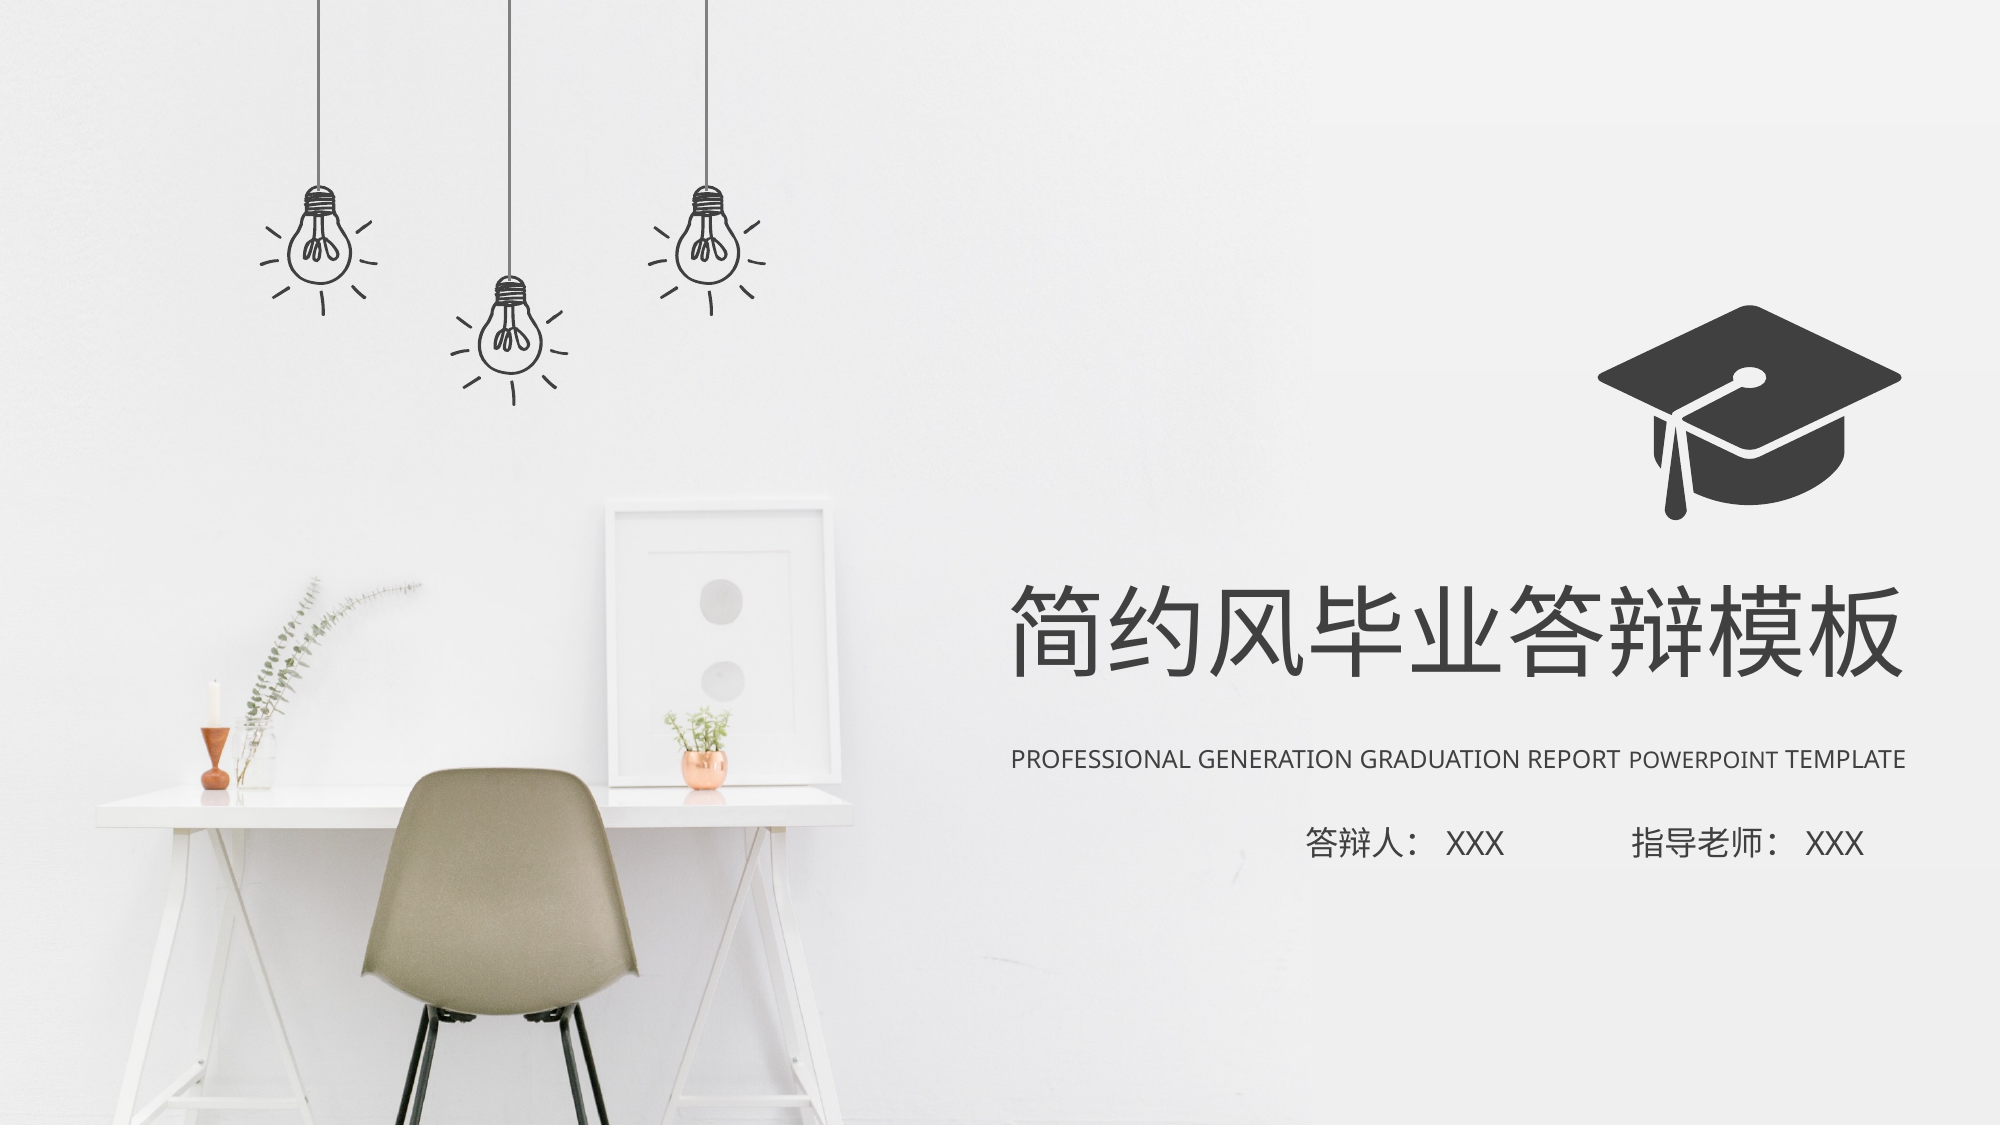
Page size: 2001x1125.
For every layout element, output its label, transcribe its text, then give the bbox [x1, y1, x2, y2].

text_box PROFESSIONAL GENERATION GRADUATION REPORT POWERPOINT TEMPLATE [1313, 735, 1922, 781]
text_box 简约风毕业答辩模板 [1313, 562, 1922, 698]
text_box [1597, 304, 1902, 521]
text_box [0, 0, 1313, 1125]
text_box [1252, 811, 1928, 874]
